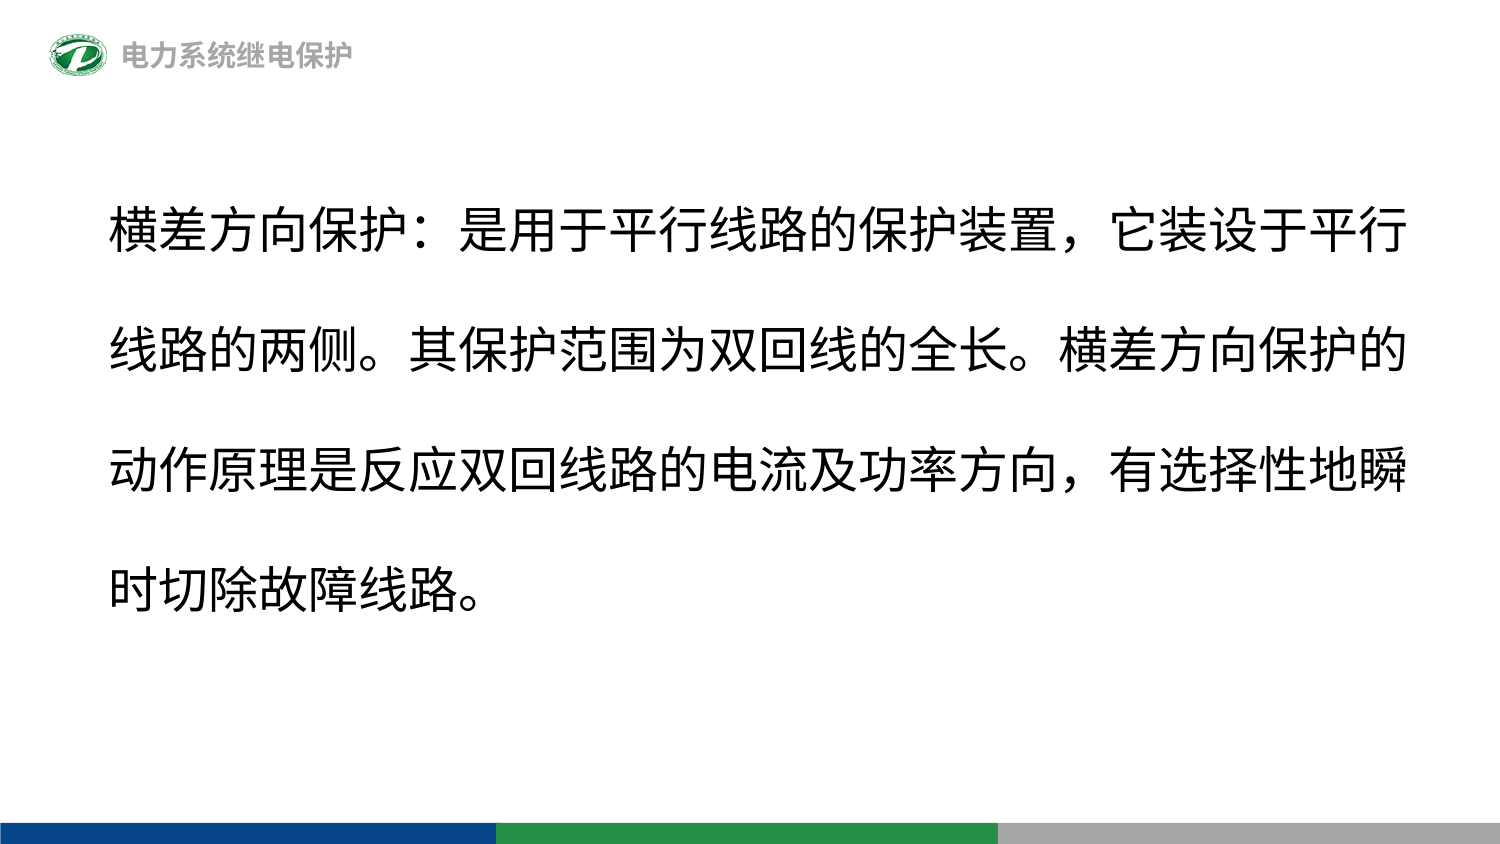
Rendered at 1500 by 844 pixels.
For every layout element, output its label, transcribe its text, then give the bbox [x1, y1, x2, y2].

picture [41, 19, 118, 91]
text_box [996, 821, 1500, 844]
text_box 横差方向保护：是用于平行线路的保护装置，它装设于平行线路的两侧。其保护范围为双回线的全长。横差方向保护的动作原理是反应双回线路的电流及功率方向，有选择性地瞬时切除故障线路。 [93, 130, 1442, 626]
text_box 电力系统继电保护 [122, 29, 384, 80]
text_box [494, 821, 996, 844]
text_box [0, 821, 494, 844]
